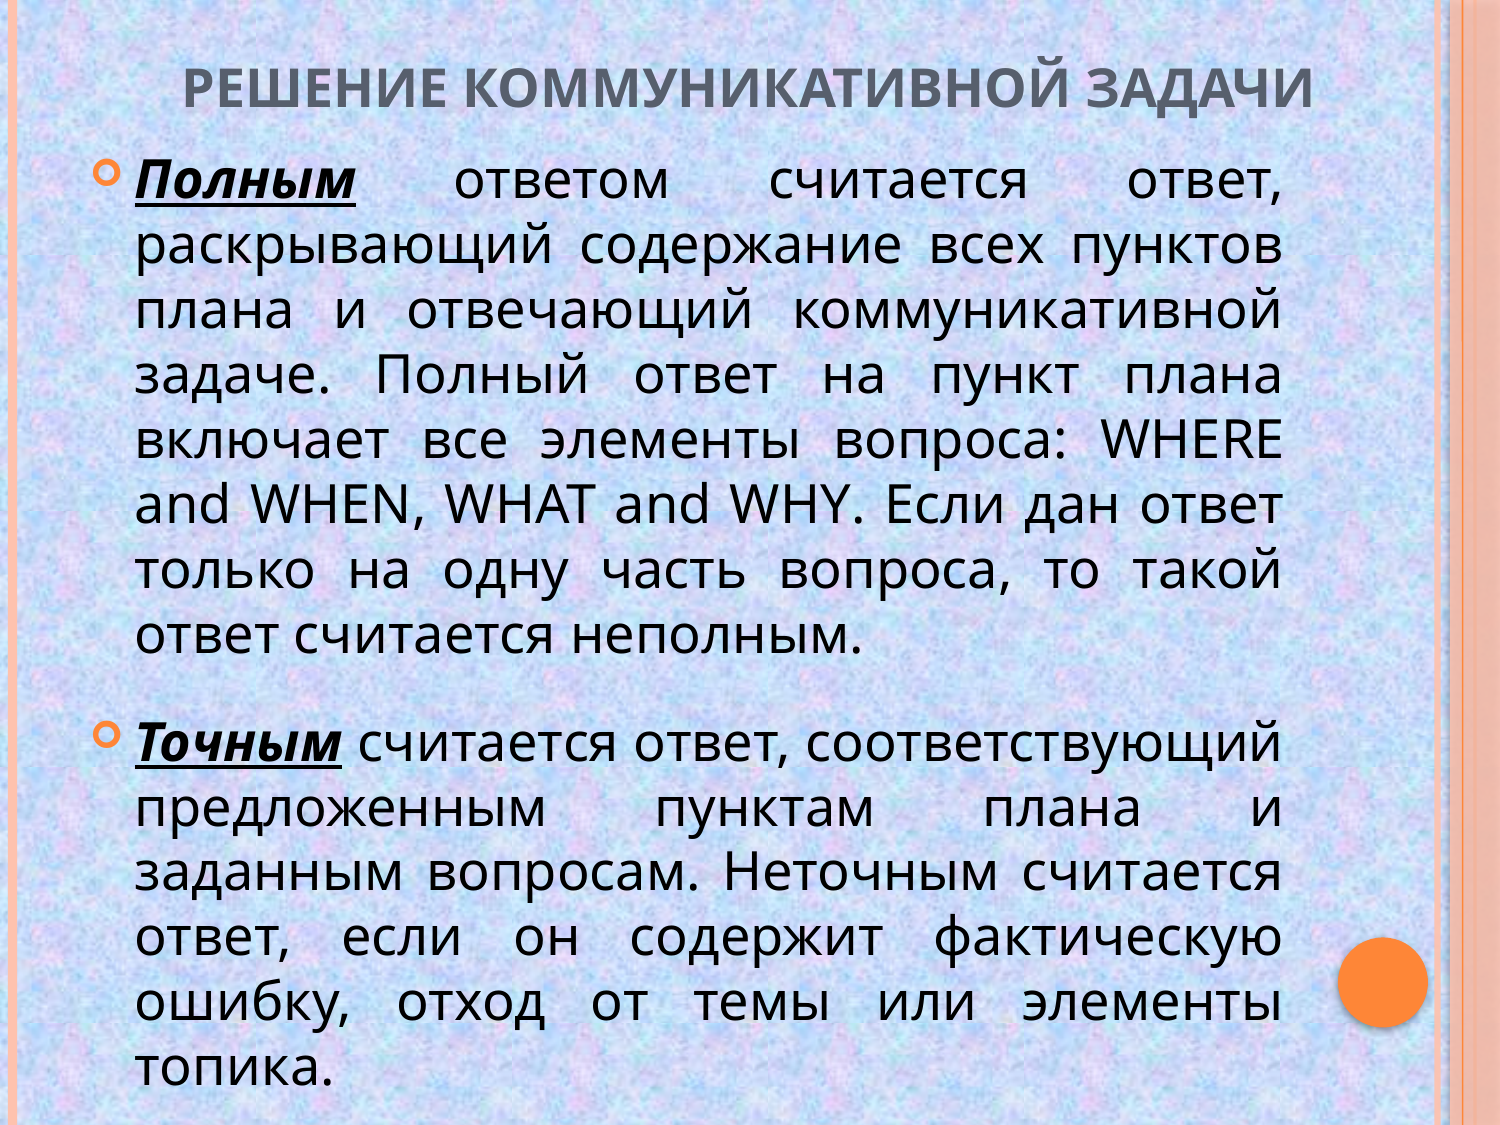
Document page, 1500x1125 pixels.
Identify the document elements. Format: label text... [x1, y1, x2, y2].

title Решение коммуникативной задачи [75, 45, 1424, 126]
picture [1441, 0, 1449, 1125]
picture [0, 0, 7, 1125]
list Полным ответом считается ответ, раскрывающий содержание всех пунктов плана и отвечающий коммуникативной задаче. Полный ответ на пункт плана включает все элементы вопроса: WHERE and WHEN, WHAT and WHY. Если дан ответ только на одну часть вопроса, то такой ответ считается неполным. Точным считается ответ, соответствующий предложенным пунктам плана и заданным вопросам. Неточным считается ответ, если он содержит фактическую ошибку, отход от темы или элементы топика. [75, 137, 1300, 1062]
picture [18, 0, 1434, 1125]
